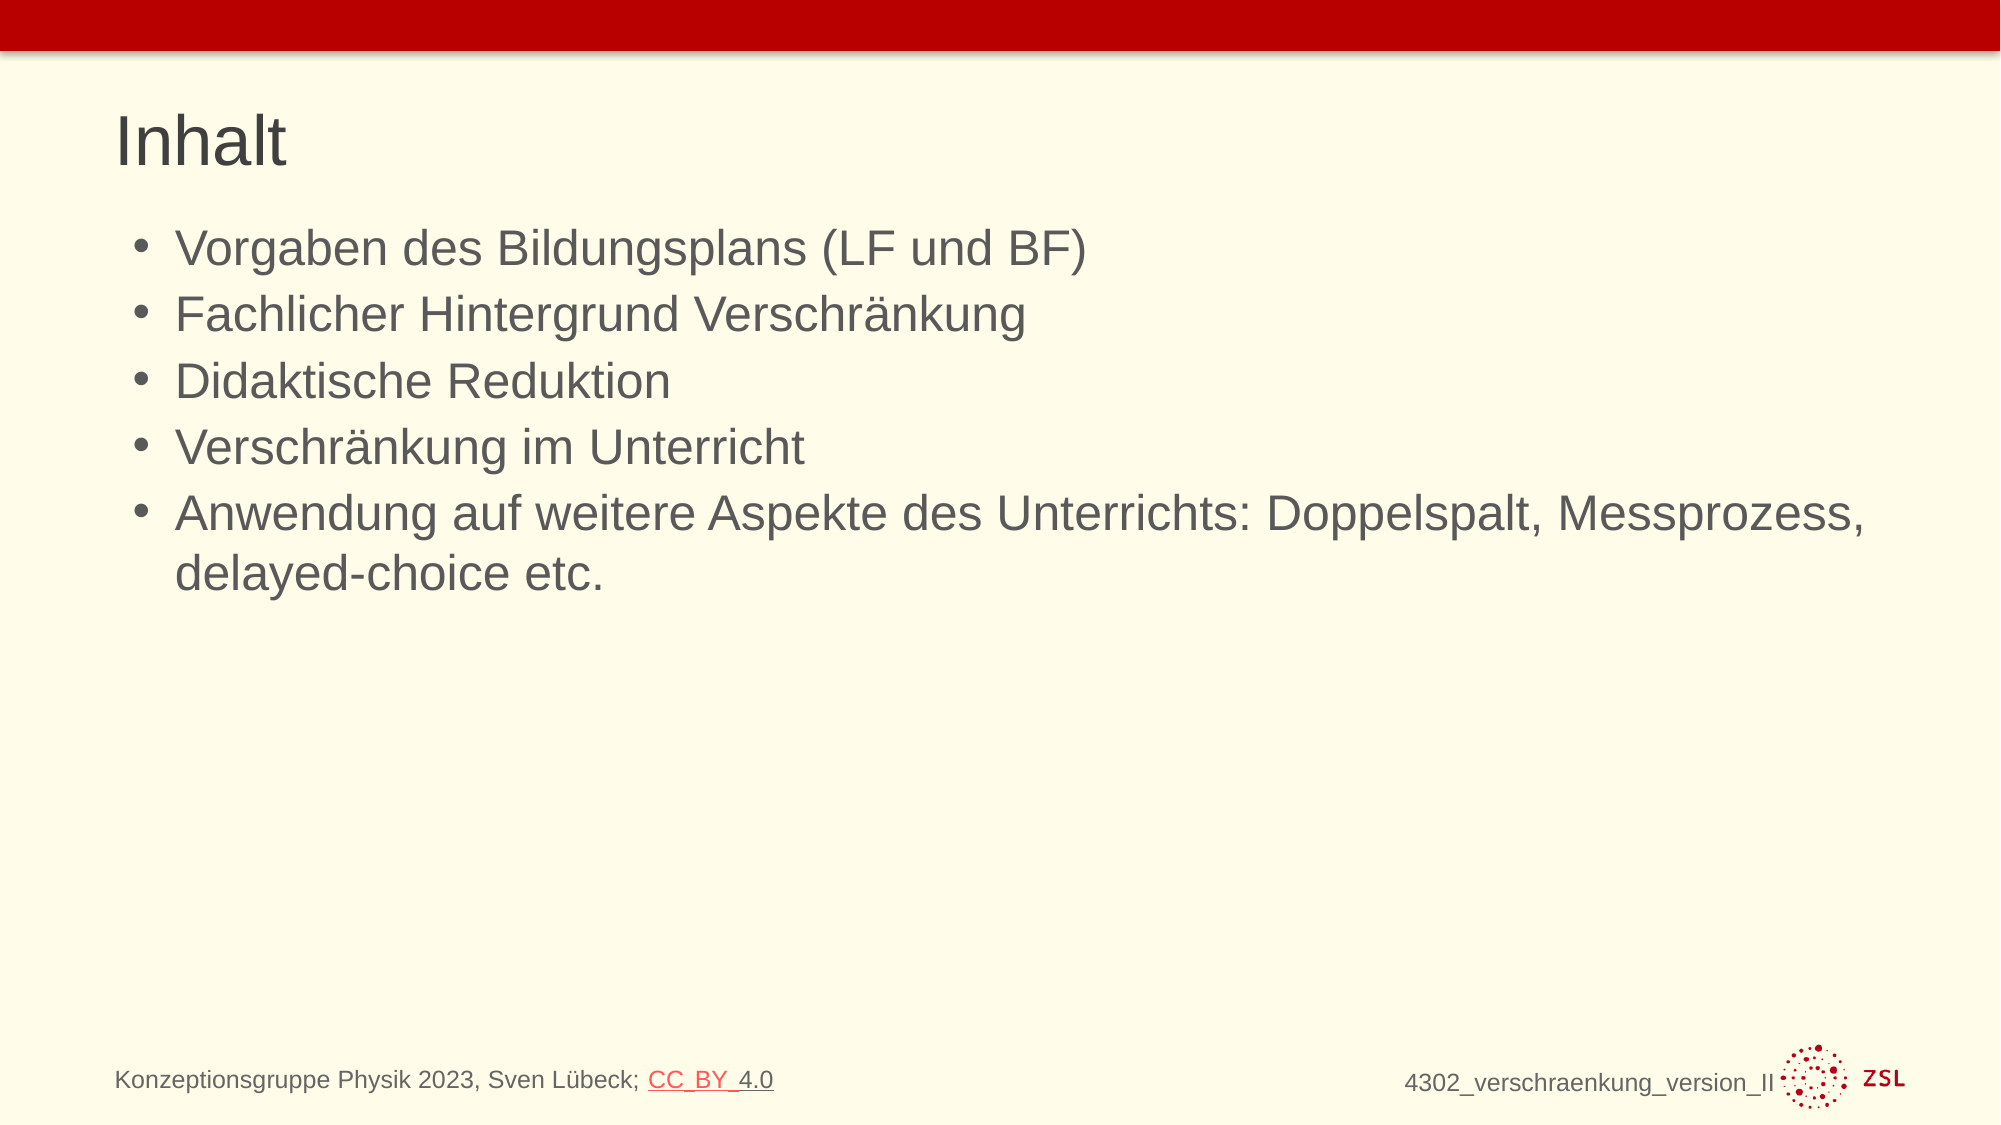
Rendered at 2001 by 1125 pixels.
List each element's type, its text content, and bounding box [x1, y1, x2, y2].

title Inhalt [99, 90, 1900, 185]
picture [1779, 1043, 1905, 1109]
list Vorgaben des Bildungsplans (LF und BF) Fachlicher Hintergrund Verschränkung Didaktische Reduktion Verschränkung im Unterricht Anwendung auf weitere Aspekte des Unterrichts: Doppelspalt, Messprozess, delayed-choice etc. [99, 208, 1900, 1035]
